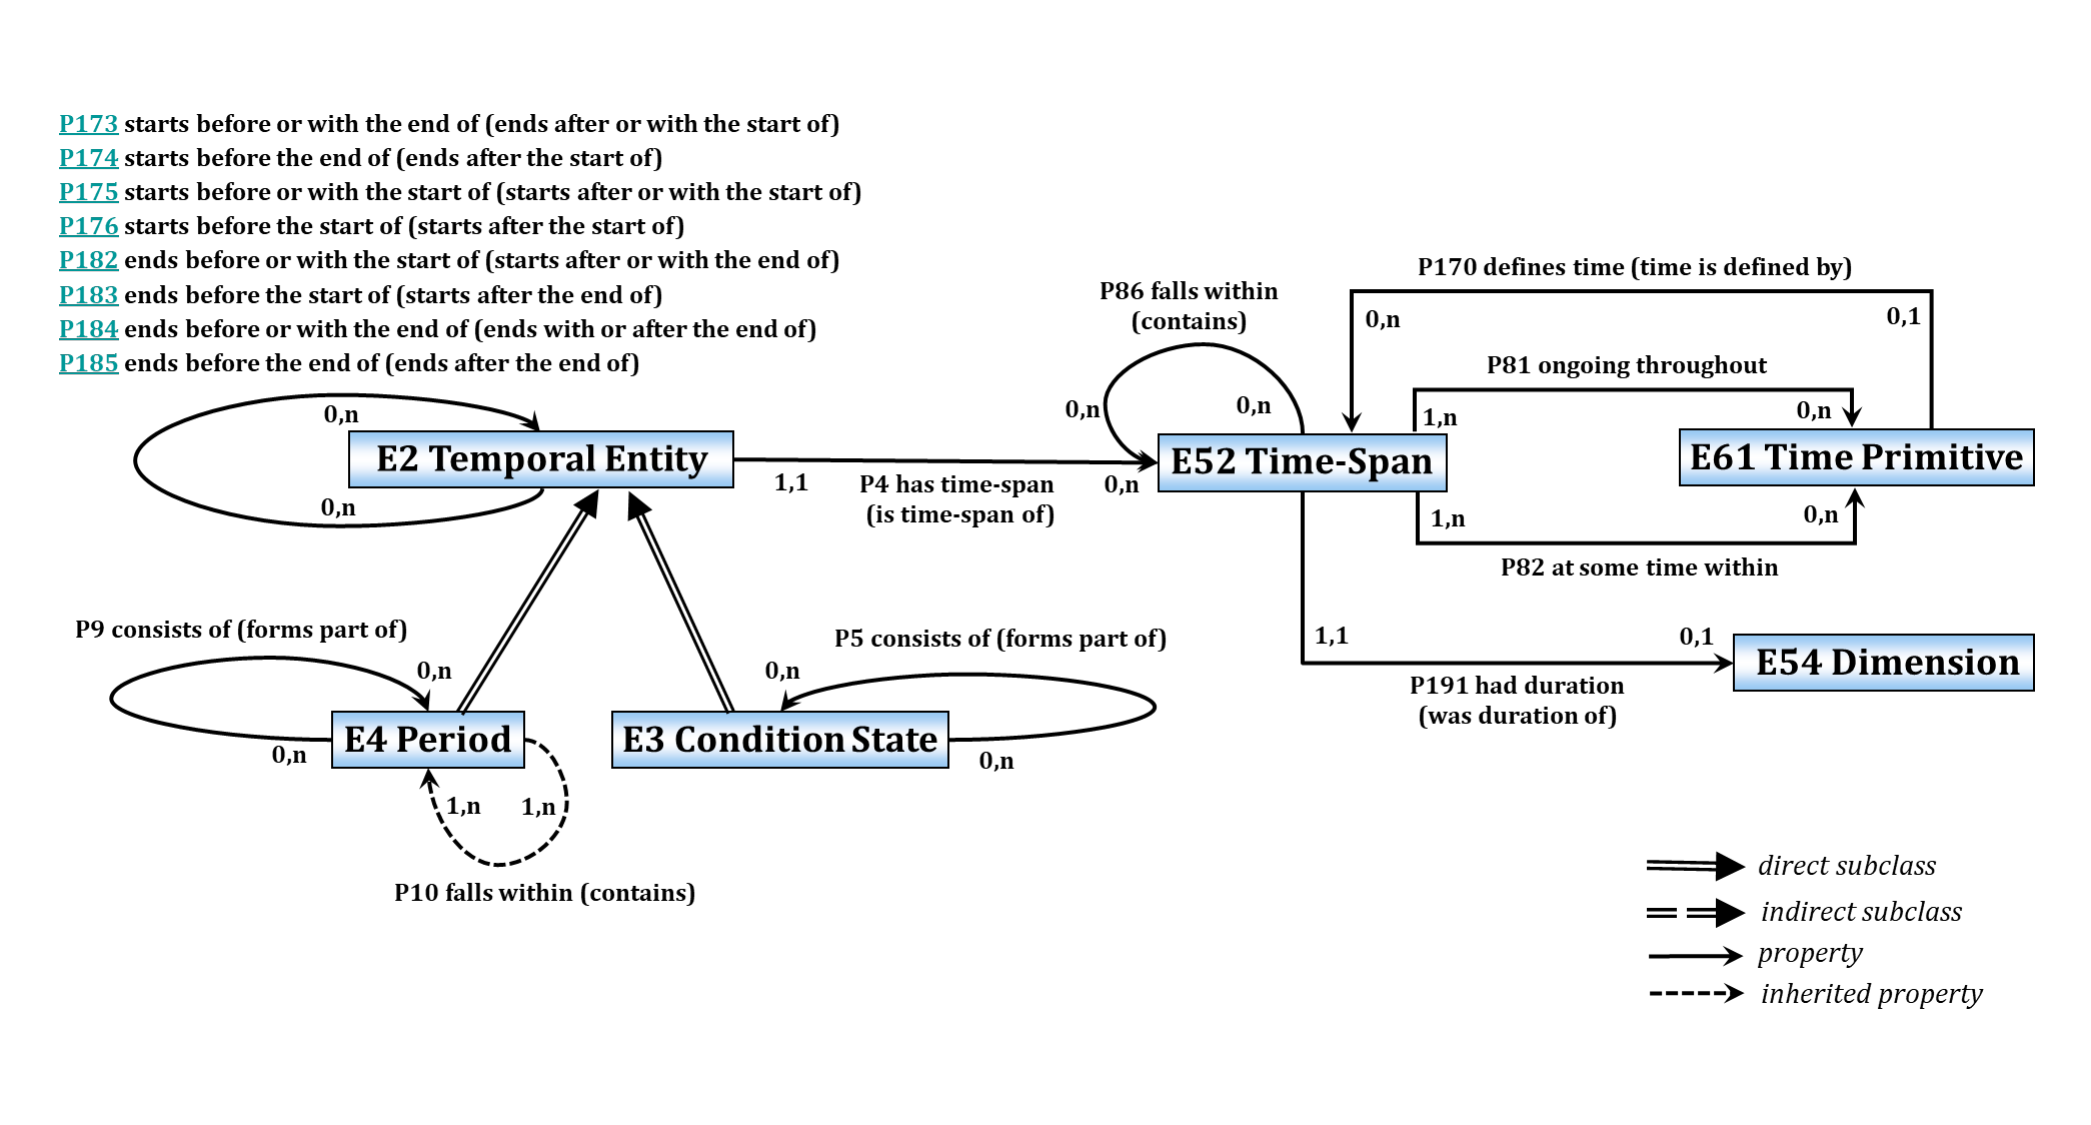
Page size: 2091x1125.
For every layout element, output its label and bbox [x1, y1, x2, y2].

picture [44, 98, 2047, 1027]
